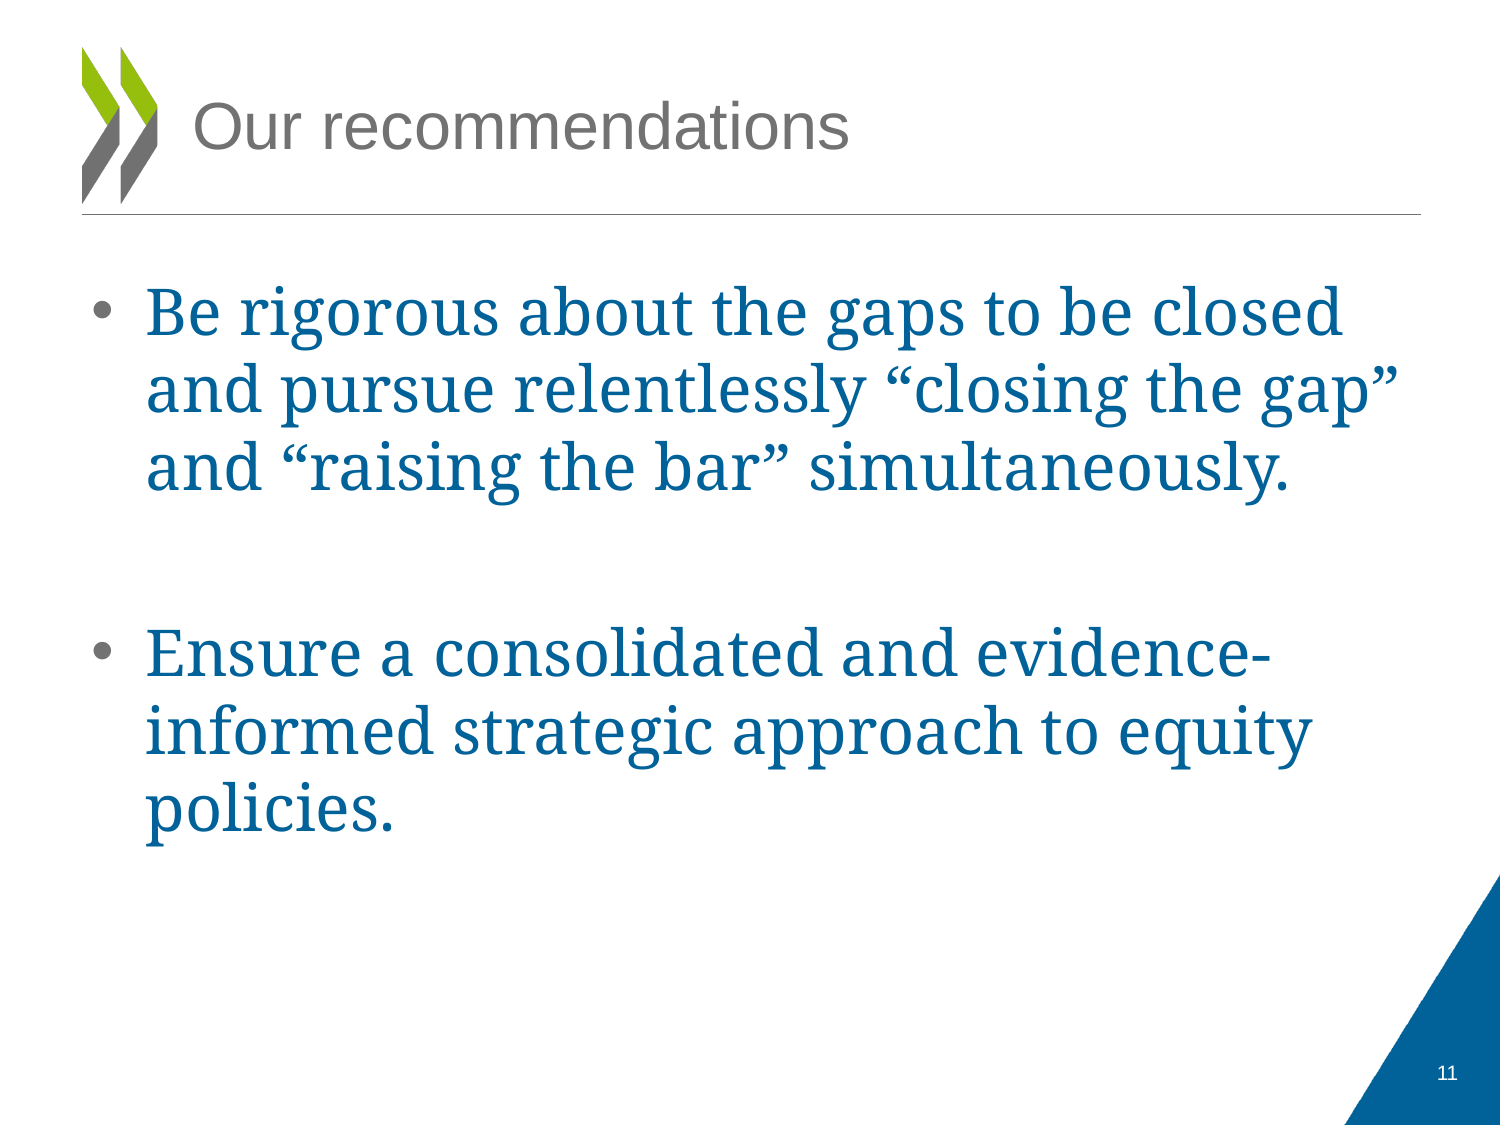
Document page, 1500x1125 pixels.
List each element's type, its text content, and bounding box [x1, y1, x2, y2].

picture [1344, 874, 1500, 1125]
title Our recommendations [177, 38, 1394, 207]
slide_number 11 [1417, 1051, 1474, 1092]
list Be rigorous about the gaps to be closed and pursue relentlessly “closing the gap” and “raising the bar” simultaneously. Ensure a consolidated and evidence-informed strategic approach to equity policies. [76, 262, 1425, 1006]
